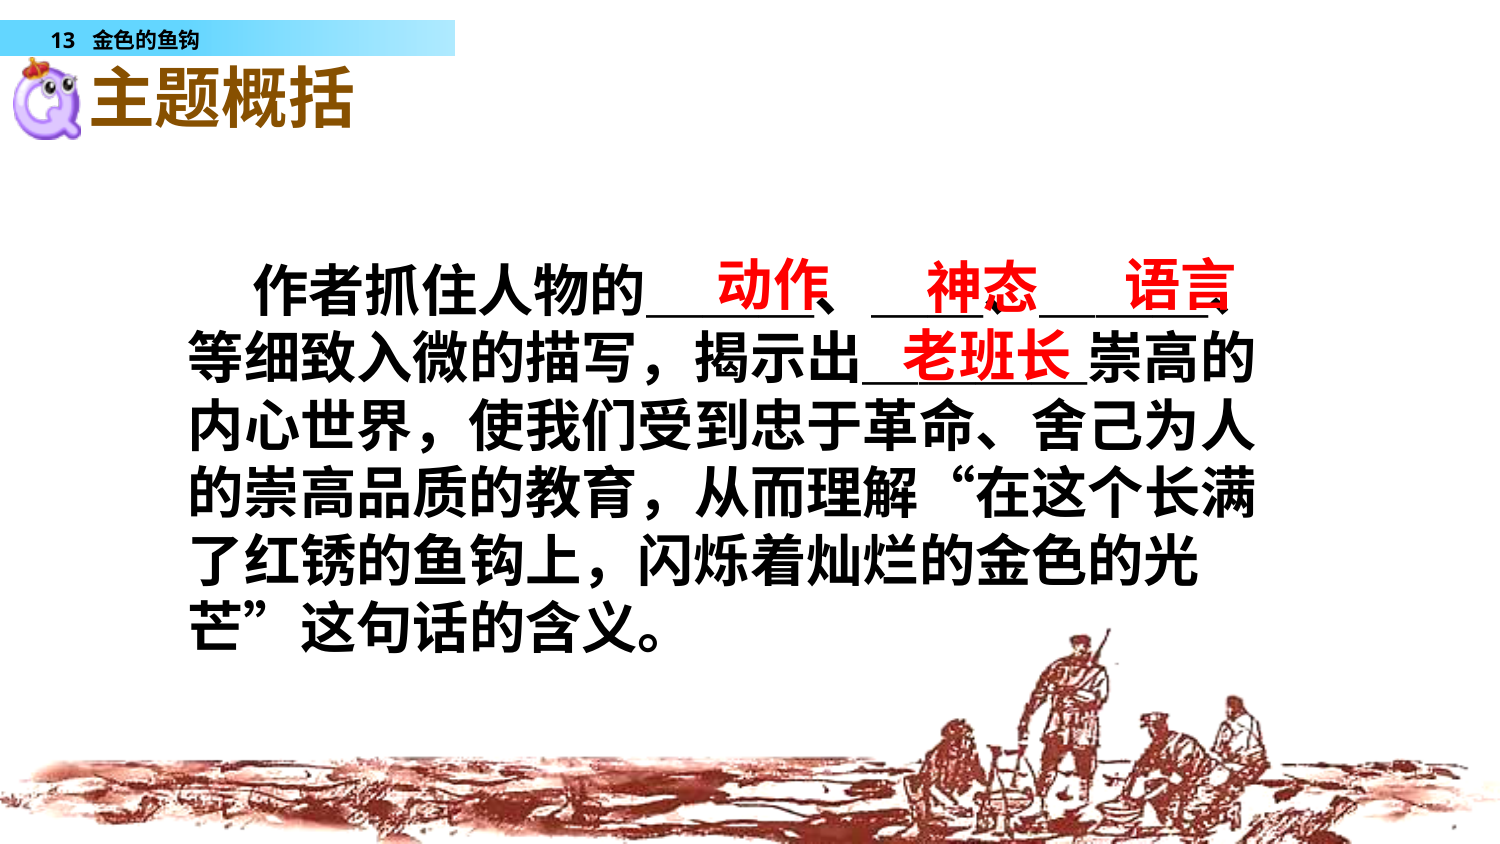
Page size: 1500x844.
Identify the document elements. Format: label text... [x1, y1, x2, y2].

text_box 神态 [915, 246, 1075, 314]
text_box 动作 [705, 243, 866, 322]
text_box 语言 [1113, 243, 1356, 322]
text_box 老班长 [891, 314, 1114, 393]
text_box 作者抓住人物的＿＿＿、＿＿、＿＿＿、等细致入微的描写，揭示出＿＿＿＿崇高的内心世界，使我们受到忠于革命、舍己为人的崇高品质的教育，从而理解“在这个长满了红锈的鱼钩上，闪烁着灿烂的金色的光芒”这句话的含义。 [176, 249, 1291, 666]
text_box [13, 50, 384, 143]
